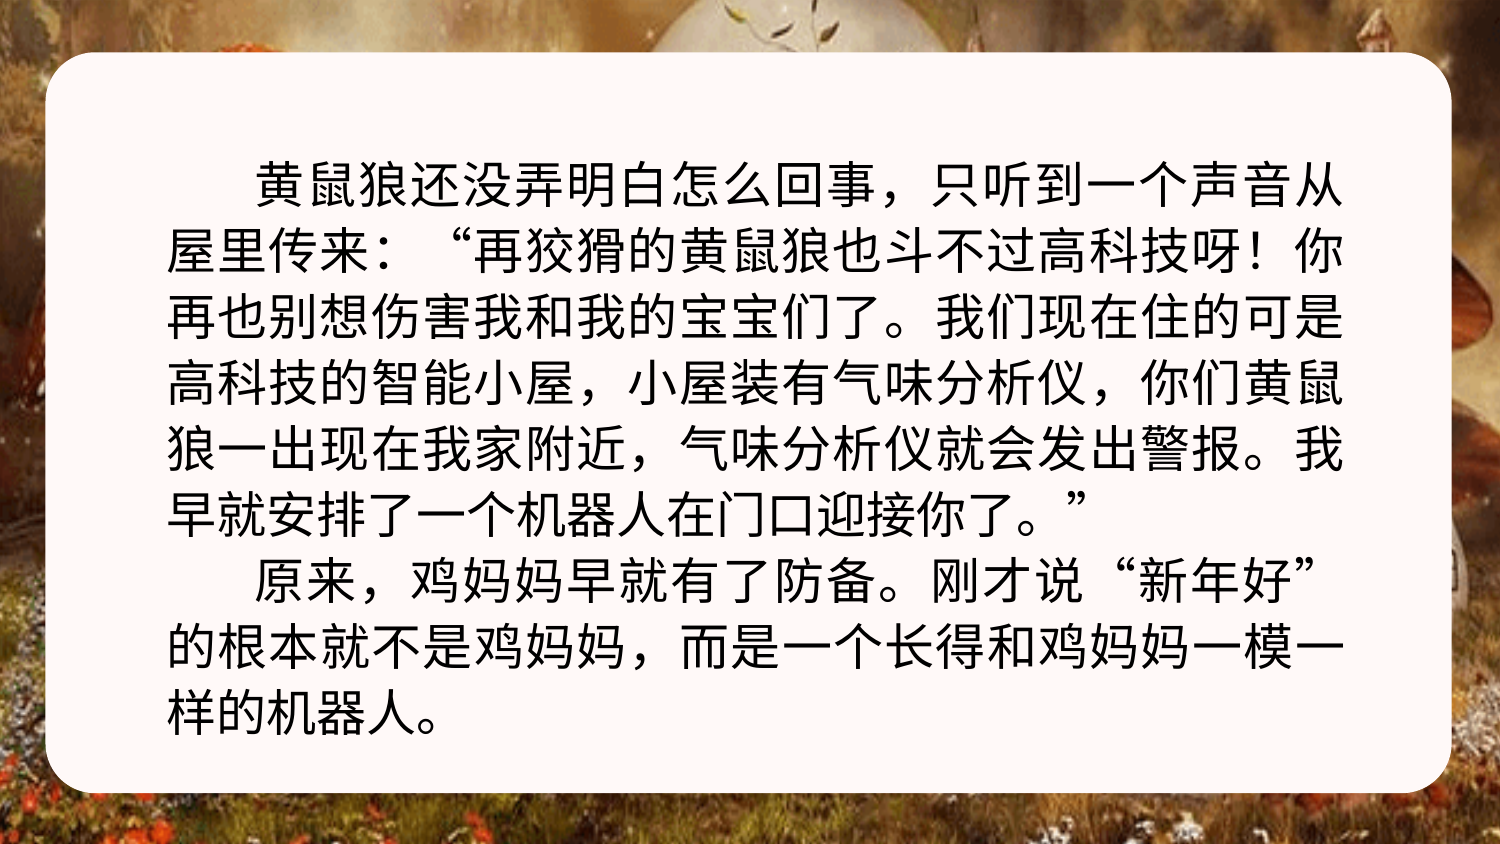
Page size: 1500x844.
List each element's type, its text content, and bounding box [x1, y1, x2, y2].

picture [0, 0, 1500, 844]
text_box 黄鼠狼还没弄明白怎么回事，只听到一个声音从屋里传来：“再狡猾的黄鼠狼也斗不过高科技呀！你再也别想伤害我和我的宝宝们了。我们现在住的可是高科技的智能小屋，小屋装有气味分析仪，你们黄鼠狼一出现在我家附近，气味分析仪就会发出警报。我早就安排了一个机器人在门口迎接你了。” 原来，鸡妈妈早就有了防备。刚才说“新年好”的根本就不是鸡妈妈，而是一个长得和鸡妈妈一模一样的机器人。 [154, 142, 1357, 747]
